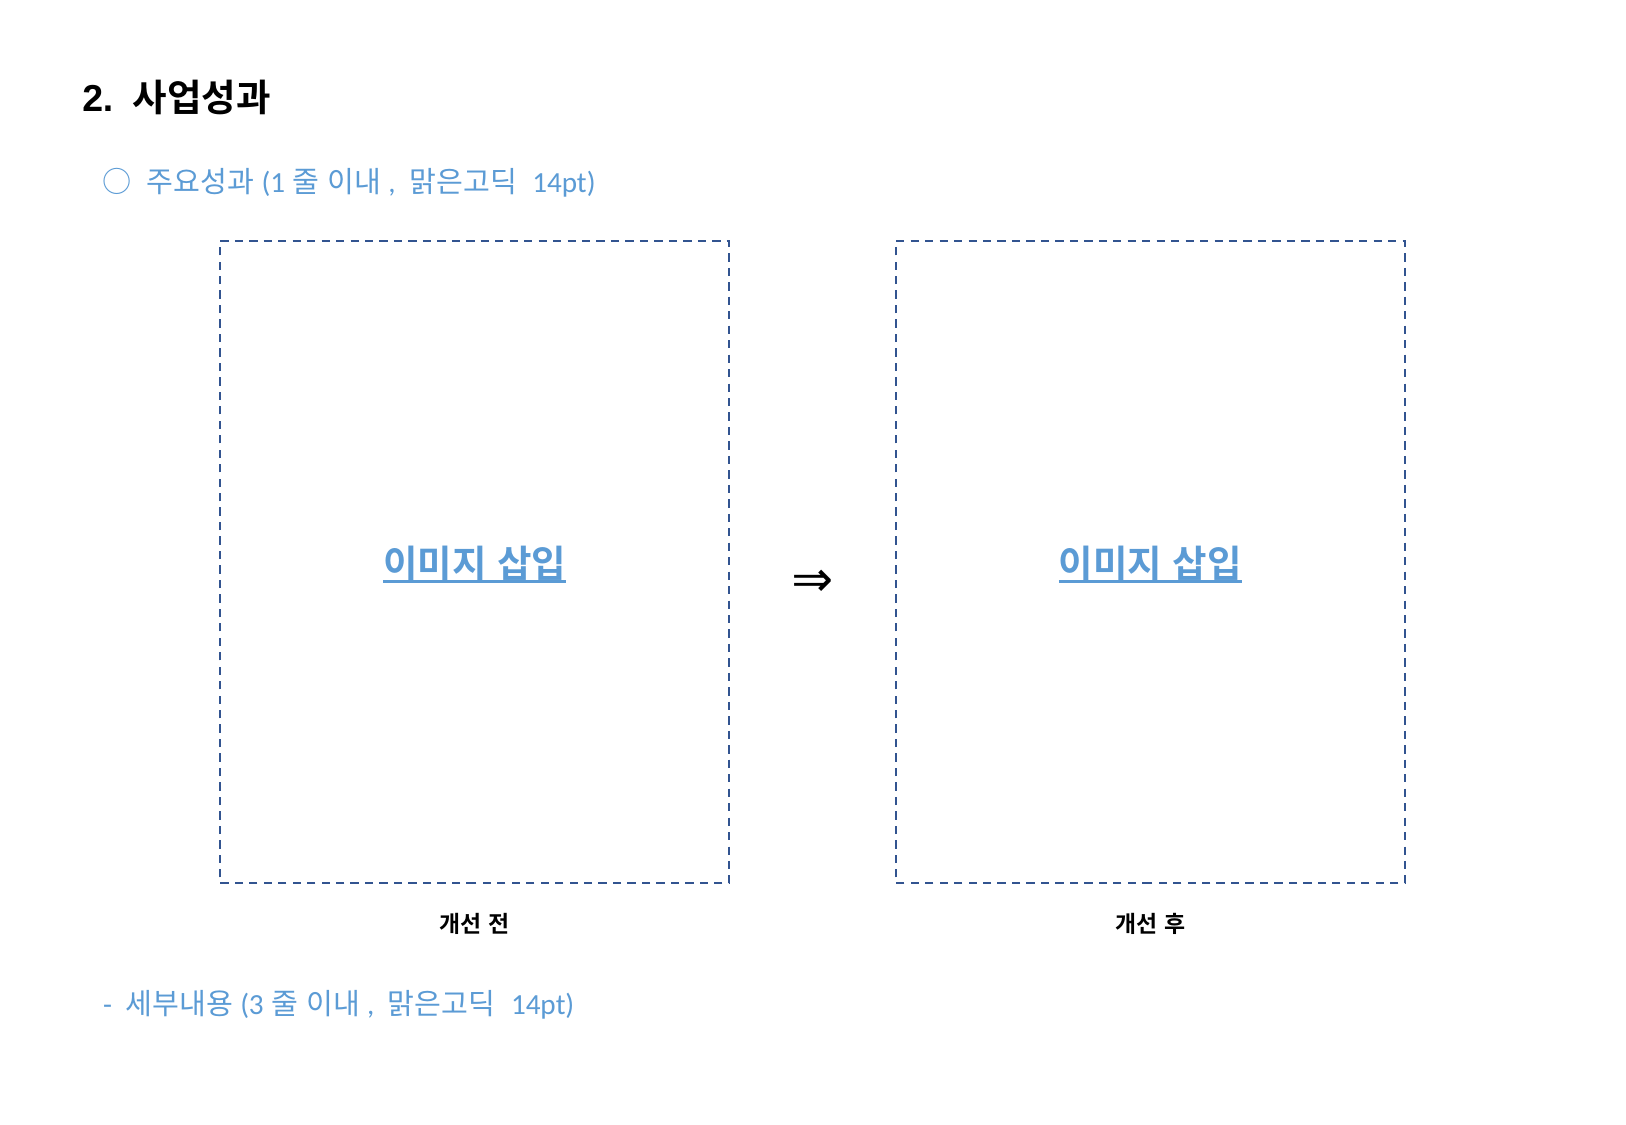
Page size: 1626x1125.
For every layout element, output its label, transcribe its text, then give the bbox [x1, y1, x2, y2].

text_box 2. 사업성과 [67, 52, 286, 126]
text_box 이미지 삽입 [895, 240, 1406, 884]
text_box ○ 주요성과(1줄 이내, 맑은고딕 14pt) [87, 142, 611, 206]
text_box 개선 전 [424, 881, 525, 945]
text_box ⇒ [776, 551, 849, 614]
text_box 개선 후 [1100, 881, 1201, 945]
text_box 이미지 삽입 [219, 240, 730, 884]
text_box - 세부내용(3줄 이내, 맑은고딕 14pt) [88, 964, 590, 1028]
